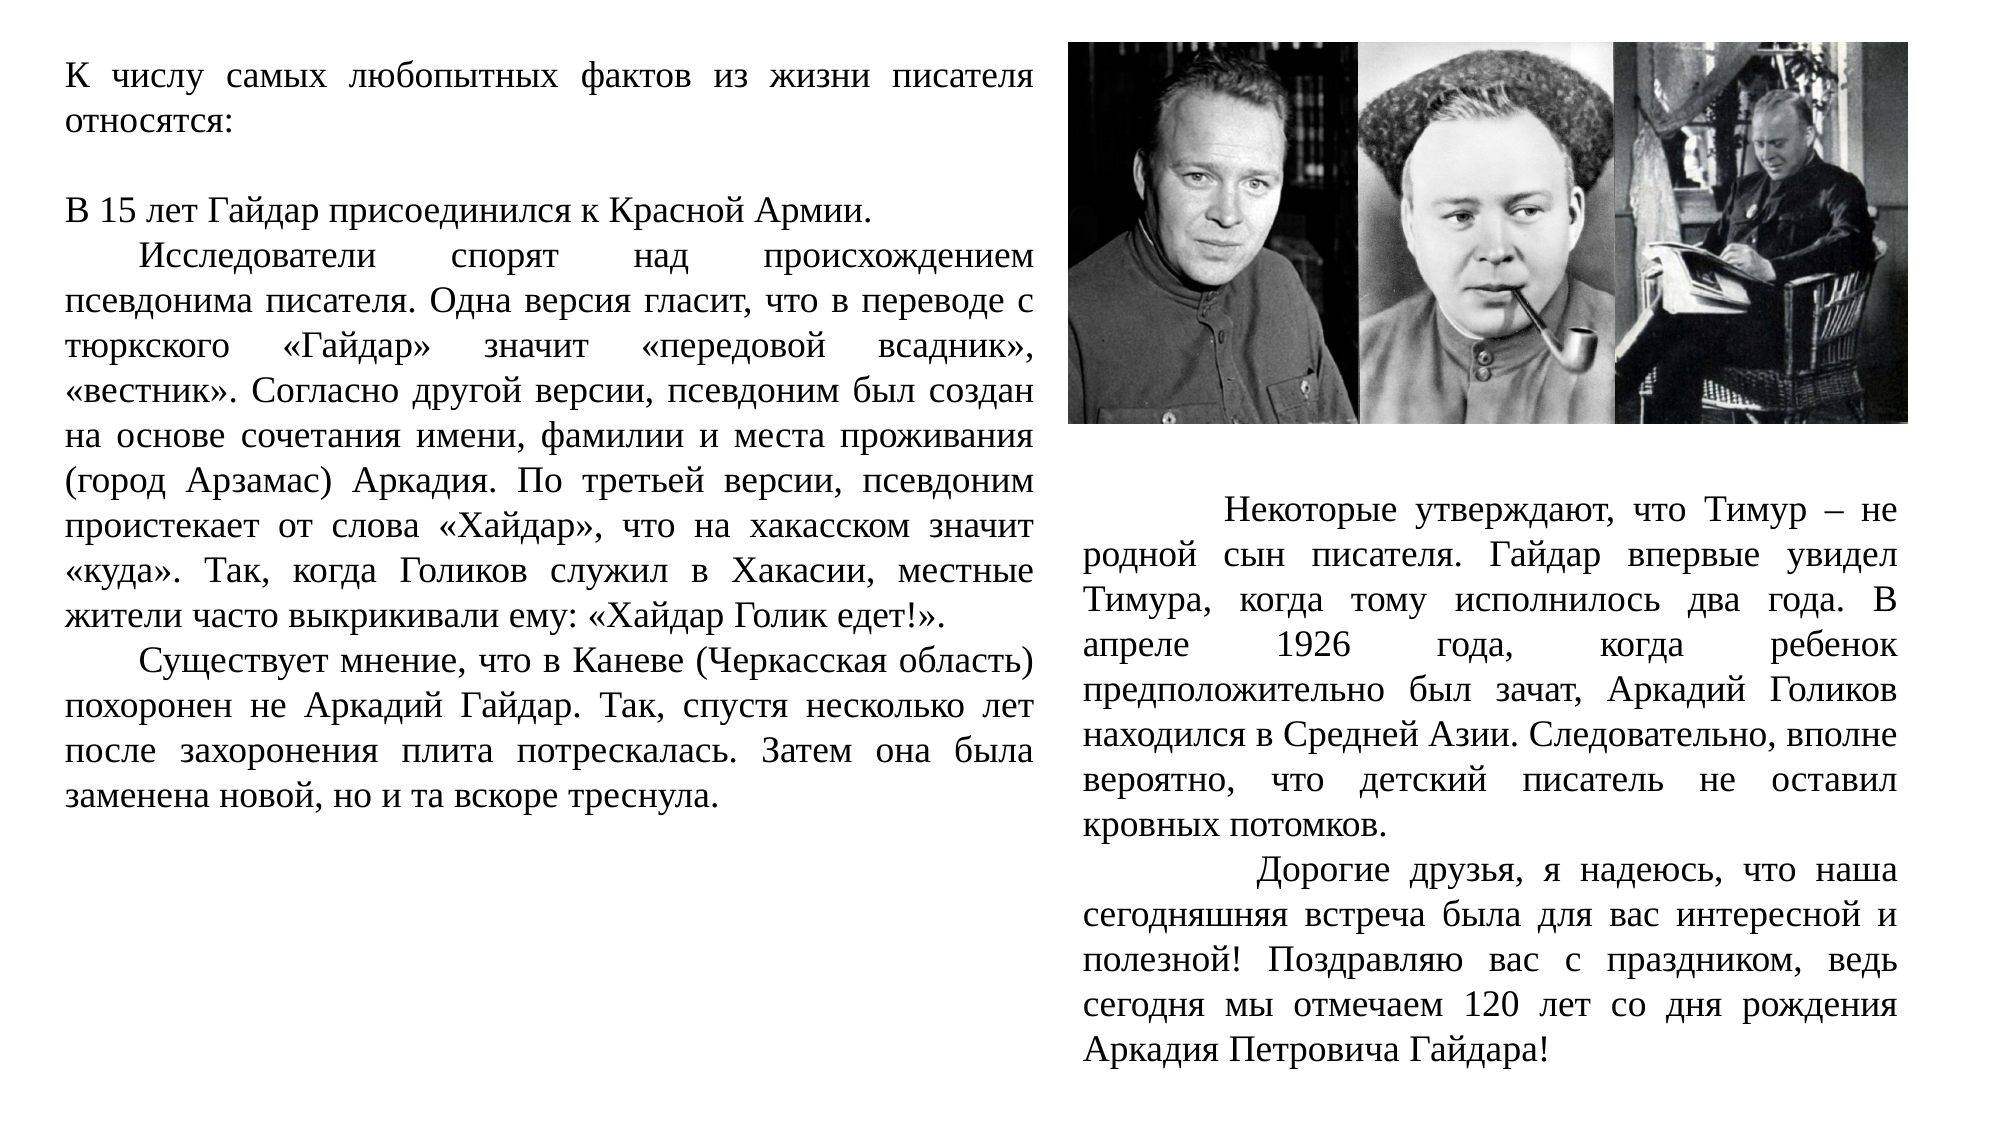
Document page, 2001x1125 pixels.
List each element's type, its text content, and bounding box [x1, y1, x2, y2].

text_box Некоторые утверждают, что Тимур – не родной сын писателя. Гайдар впервые увидел Тимура, когда тому исполнилось два года. В апреле 1926 года, когда ребенок предположительно был зачат, Аркадий Голиков находился в Средней Азии. Следовательно, вполне вероятно, что детский писатель не оставил кровных потомков. Дорогие друзья, я надеюсь, что наша сегодняшняя встреча была для вас интересной и полезной! Поздравляю вас с праздником, ведь сегодня мы отмечаем 120 лет со дня рождения Аркадия Петровича Гайдара! [1068, 476, 1914, 1077]
text_box К числу самых любопытных фактов из жизни писателя относятся: В 15 лет Гайдар присоединился к Красной Армии. Исследователи спорят над происхождением псевдонима писателя. Одна версия гласит, что в переводе с тюркского «Гайдар» значит «передовой всадник», «вестник». Согласно другой версии, псевдоним был создан на основе сочетания имени, фамилии и места проживания (город Арзамас) Аркадия. По третьей версии, псевдоним проистекает от слова «Хайдар», что на хакасском значит «куда». Так, когда Голиков служил в Хакасии, местные жители часто выкрикивали ему: «Хайдар Голик едет!». Существует мнение, что в Каневе (Черкасская область) похоронен не Аркадий Гайдар. Так, спустя несколько лет после захоронения плита потрескалась. Затем она была заменена новой, но и та вскоре треснула. [50, 42, 1050, 823]
picture [1068, 42, 1908, 424]
